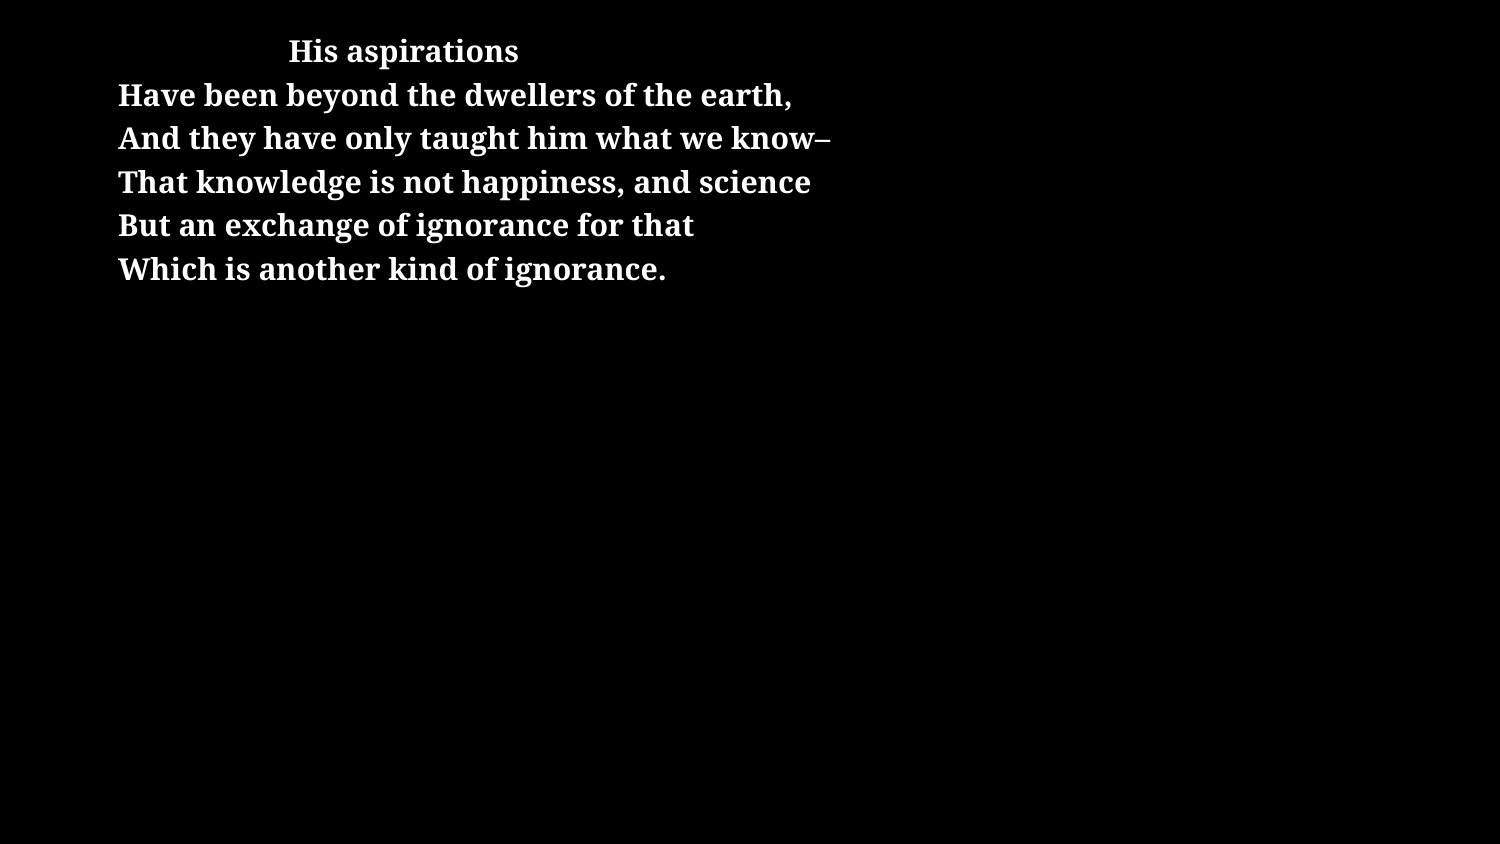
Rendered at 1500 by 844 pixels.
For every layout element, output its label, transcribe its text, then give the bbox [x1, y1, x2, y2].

title His aspirations Have been beyond the dwellers of the earth, And they have only taught him what we know– That knowledge is not happiness, and science But an exchange of ignorance for that Which is another kind of ignorance. [103, 17, 1397, 299]
